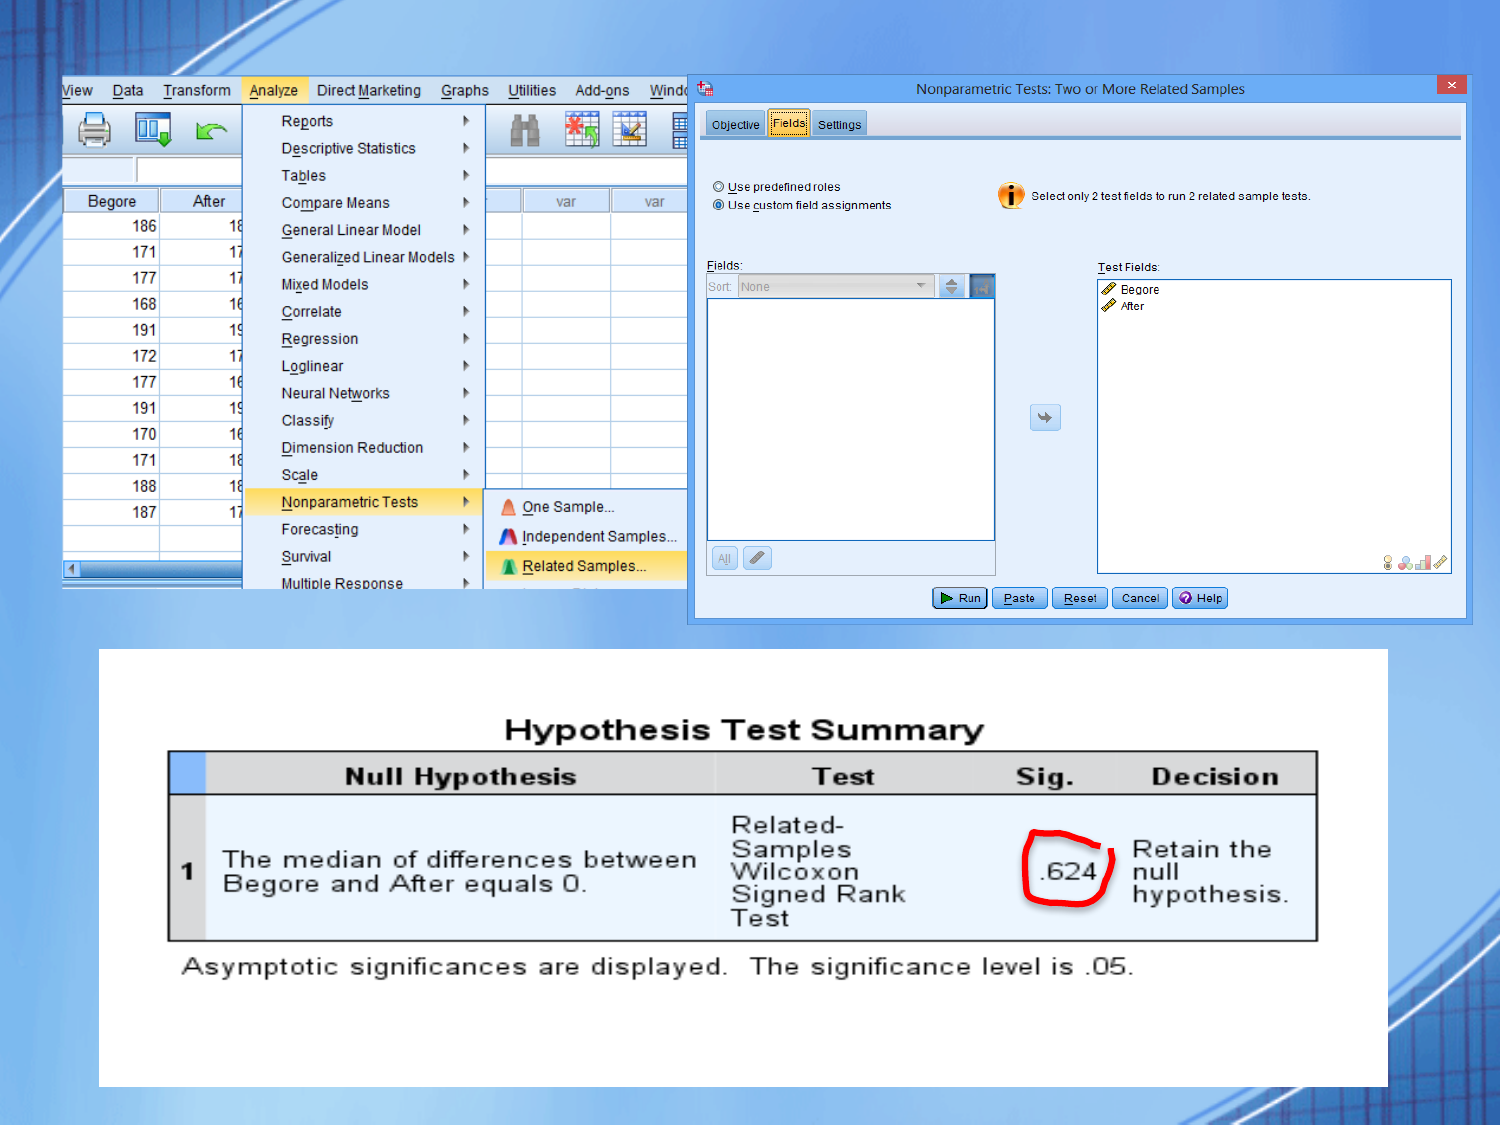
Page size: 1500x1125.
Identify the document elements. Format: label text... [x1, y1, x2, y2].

footer Dr. Mohammed Alahmed [374, 1094, 851, 1100]
slide_number 19 [887, 1094, 1201, 1100]
picture [0, 0, 1500, 1125]
